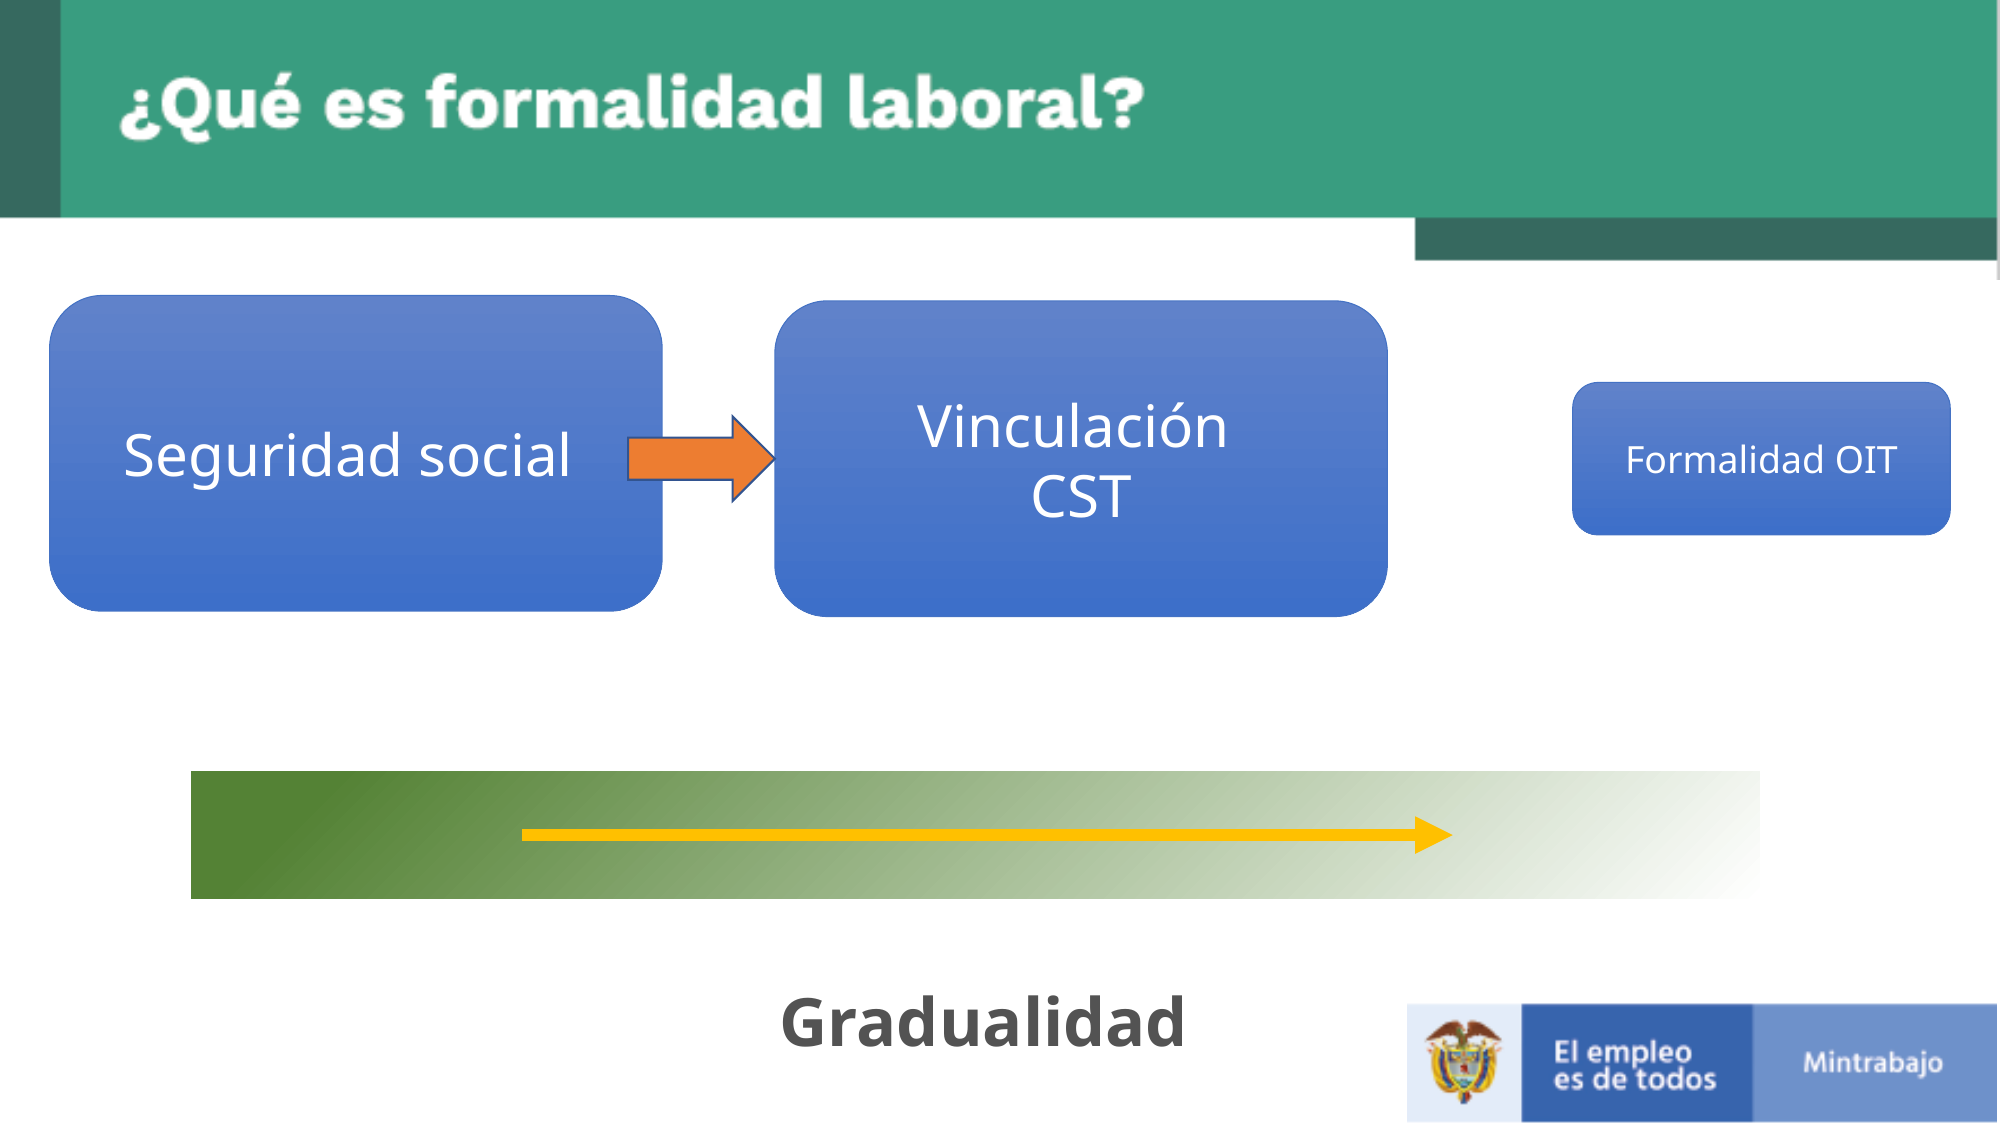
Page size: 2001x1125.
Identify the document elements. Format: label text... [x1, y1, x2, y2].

picture [0, 0, 2000, 280]
text_box Formalidad OIT [1572, 381, 1951, 536]
text_box Vinculación CST [774, 300, 1388, 618]
text_box Seguridad social [49, 294, 663, 612]
picture [1407, 1000, 1997, 1125]
text_box [188, 768, 1763, 902]
text_box Gradualidad [580, 972, 1388, 1067]
text_box [627, 414, 777, 504]
